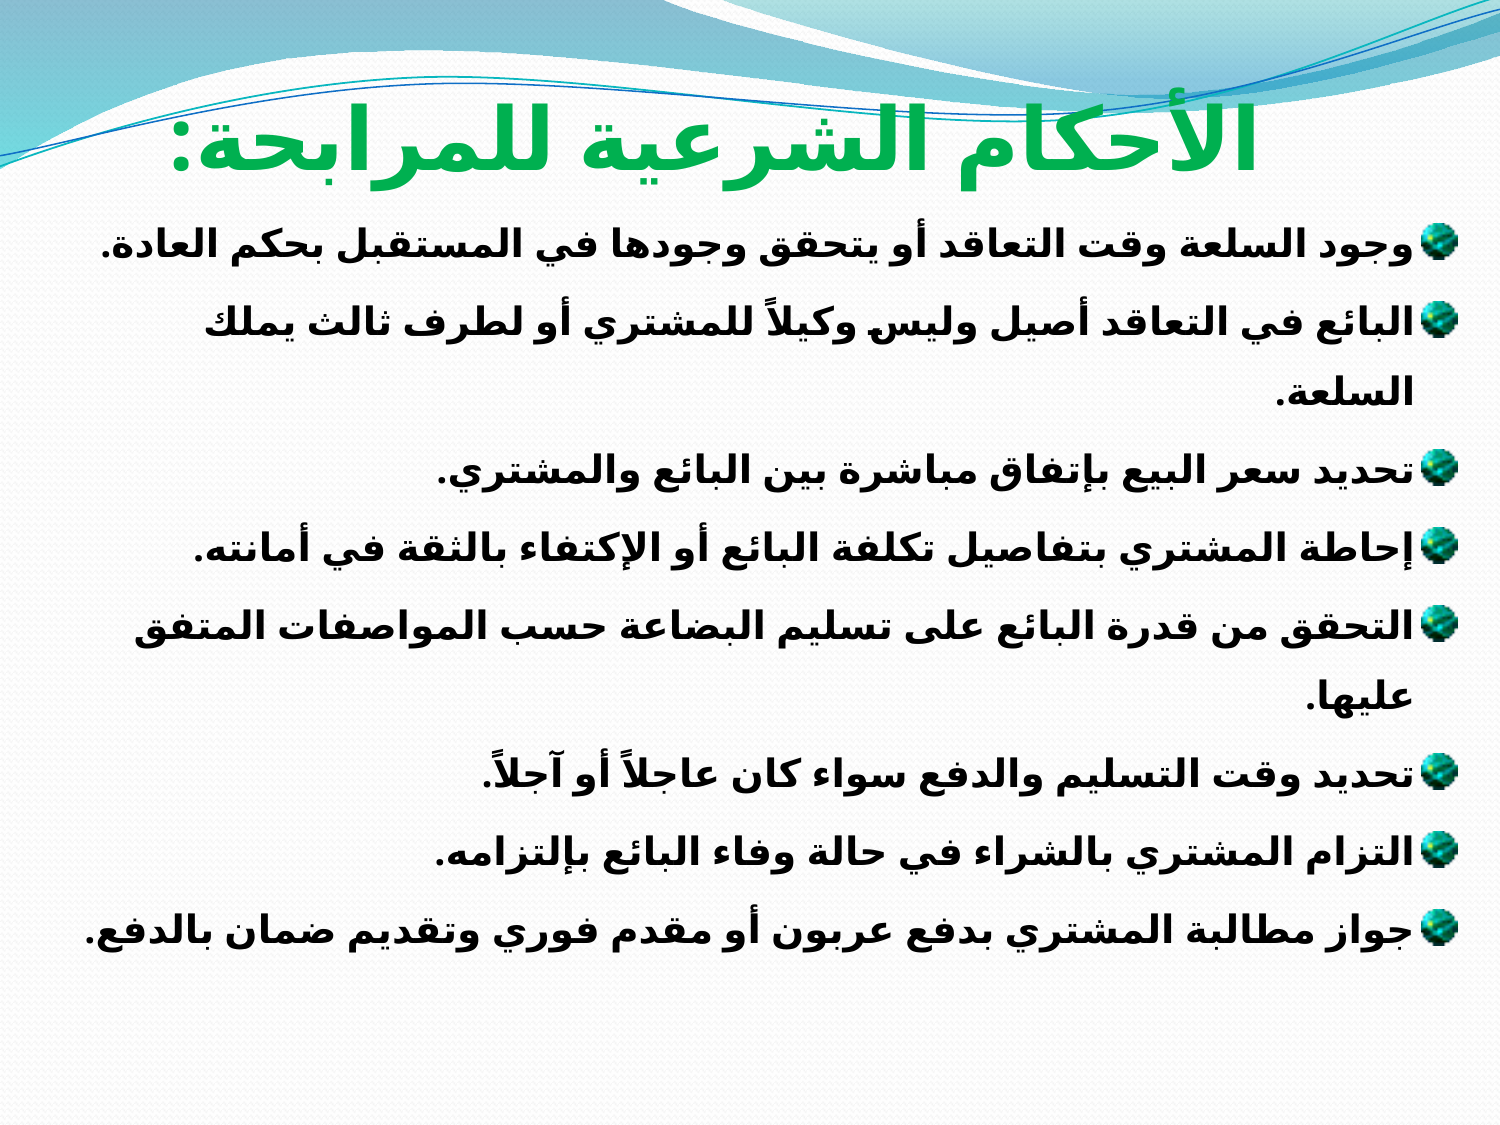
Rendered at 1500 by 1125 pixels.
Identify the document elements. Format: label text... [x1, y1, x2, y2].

picture [1421, 605, 1458, 642]
picture [1421, 223, 1458, 260]
picture [1421, 527, 1458, 564]
title الأحكام الشرعية للمرابحة: [75, 0, 1263, 187]
picture [1421, 301, 1458, 338]
picture [1421, 449, 1458, 486]
picture [1421, 831, 1458, 868]
list وجود السلعة وقت التعاقد أو يتحقق وجودها في المستقبل بحكم العادة. البائع في التعاقد أصيل وليس وكيلاً للمشتري أو لطرف ثالث يملك السلعة. تحديد سعر البيع بإتفاق مباشرة بين البائع والمشتري. إحاطة المشتري بتفاصيل تكلفة البائع أو الإكتفاء بالثقة في أمانته. التحقق من قدرة البائع على تسليم البضاعة حسب المواصفات المتفق عليها. تحديد وقت التسليم والدفع سواء كان عاجلاً أو آجلاً. التزام المشتري بالشراء في حالة وفاء البائع بإلتزامه. جواز مطالبة المشتري بدفع عربون أو مقدم فوري وتقديم ضمان بالدفع. [62, 187, 1463, 1034]
picture [1421, 753, 1458, 790]
picture [1421, 909, 1458, 946]
